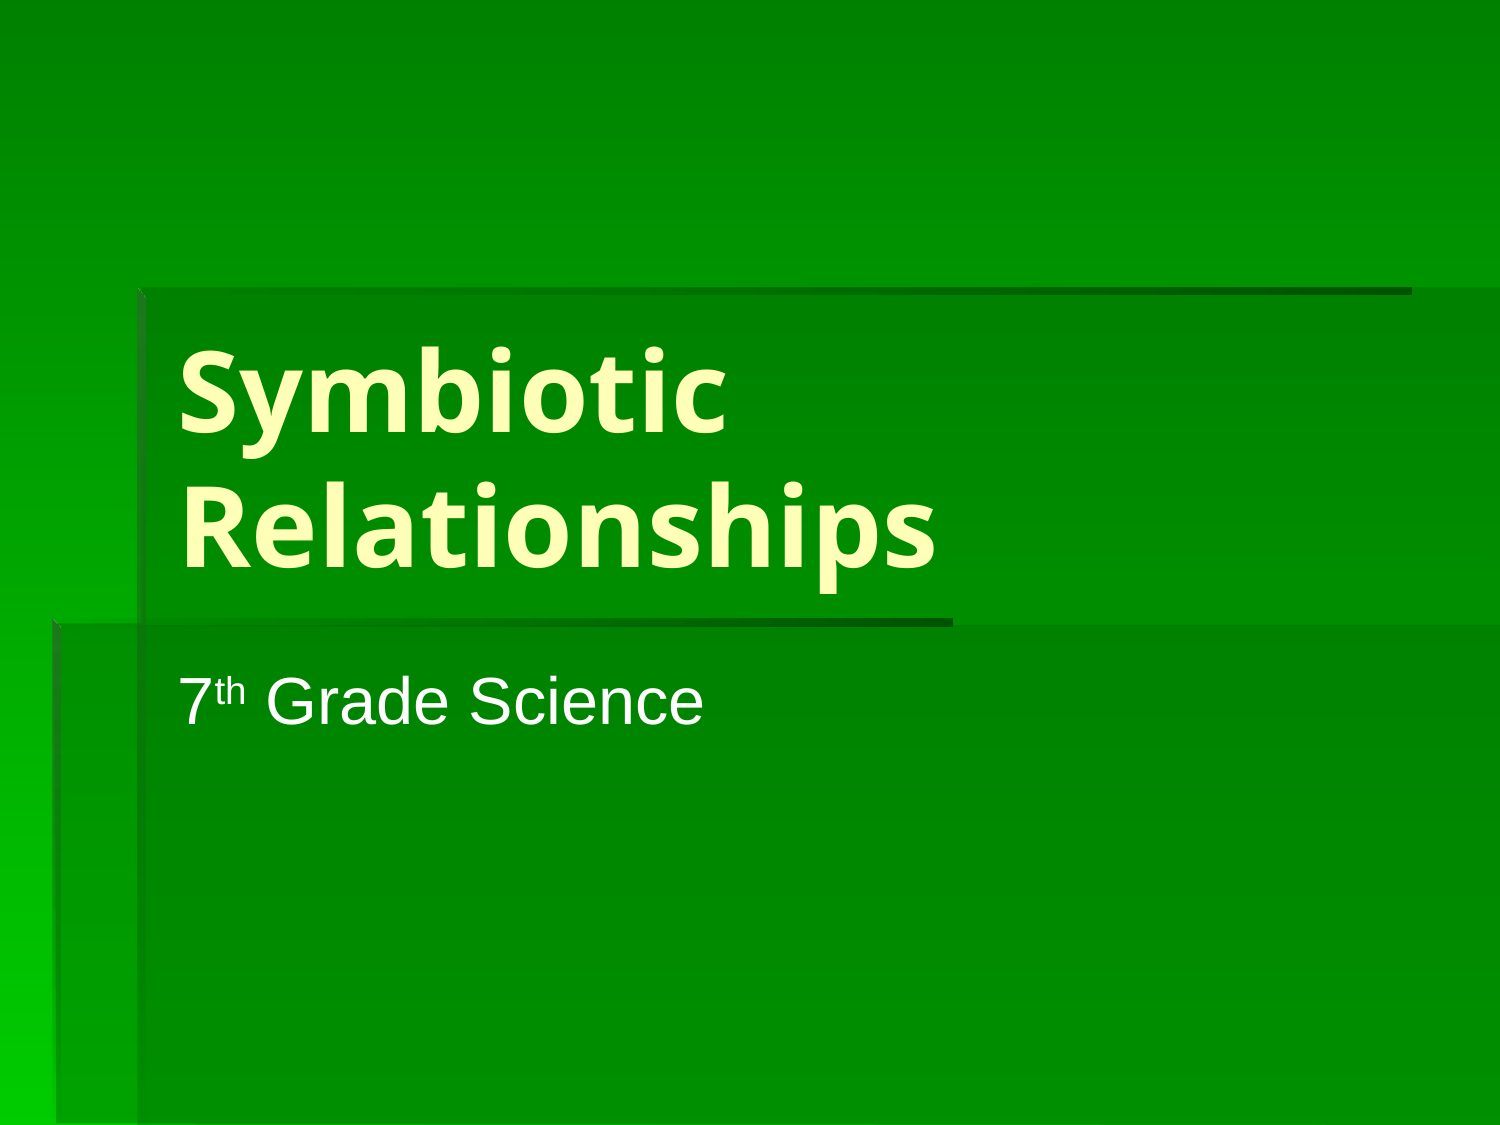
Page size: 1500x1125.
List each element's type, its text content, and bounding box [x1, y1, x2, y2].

title Symbiotic Relationships [162, 312, 1438, 598]
subtitle 7th Grade Science [162, 649, 1276, 938]
